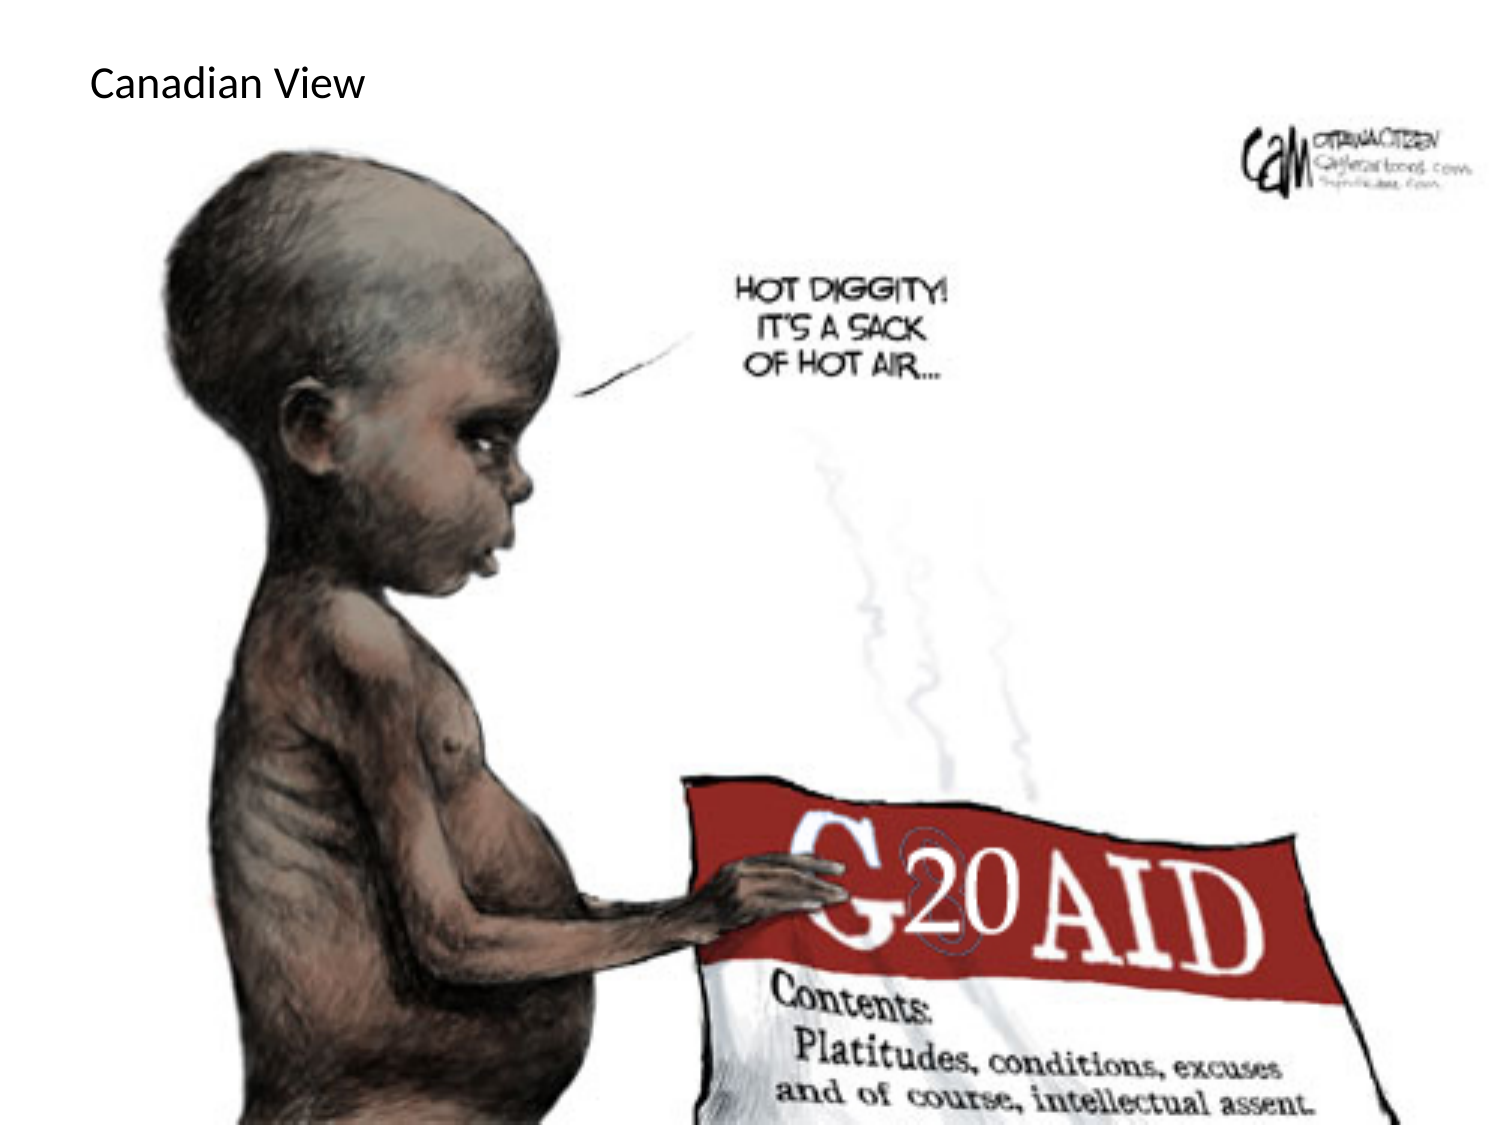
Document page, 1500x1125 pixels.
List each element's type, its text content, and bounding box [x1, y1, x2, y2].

picture [0, 92, 1500, 1125]
title Canadian View [75, 45, 1425, 91]
